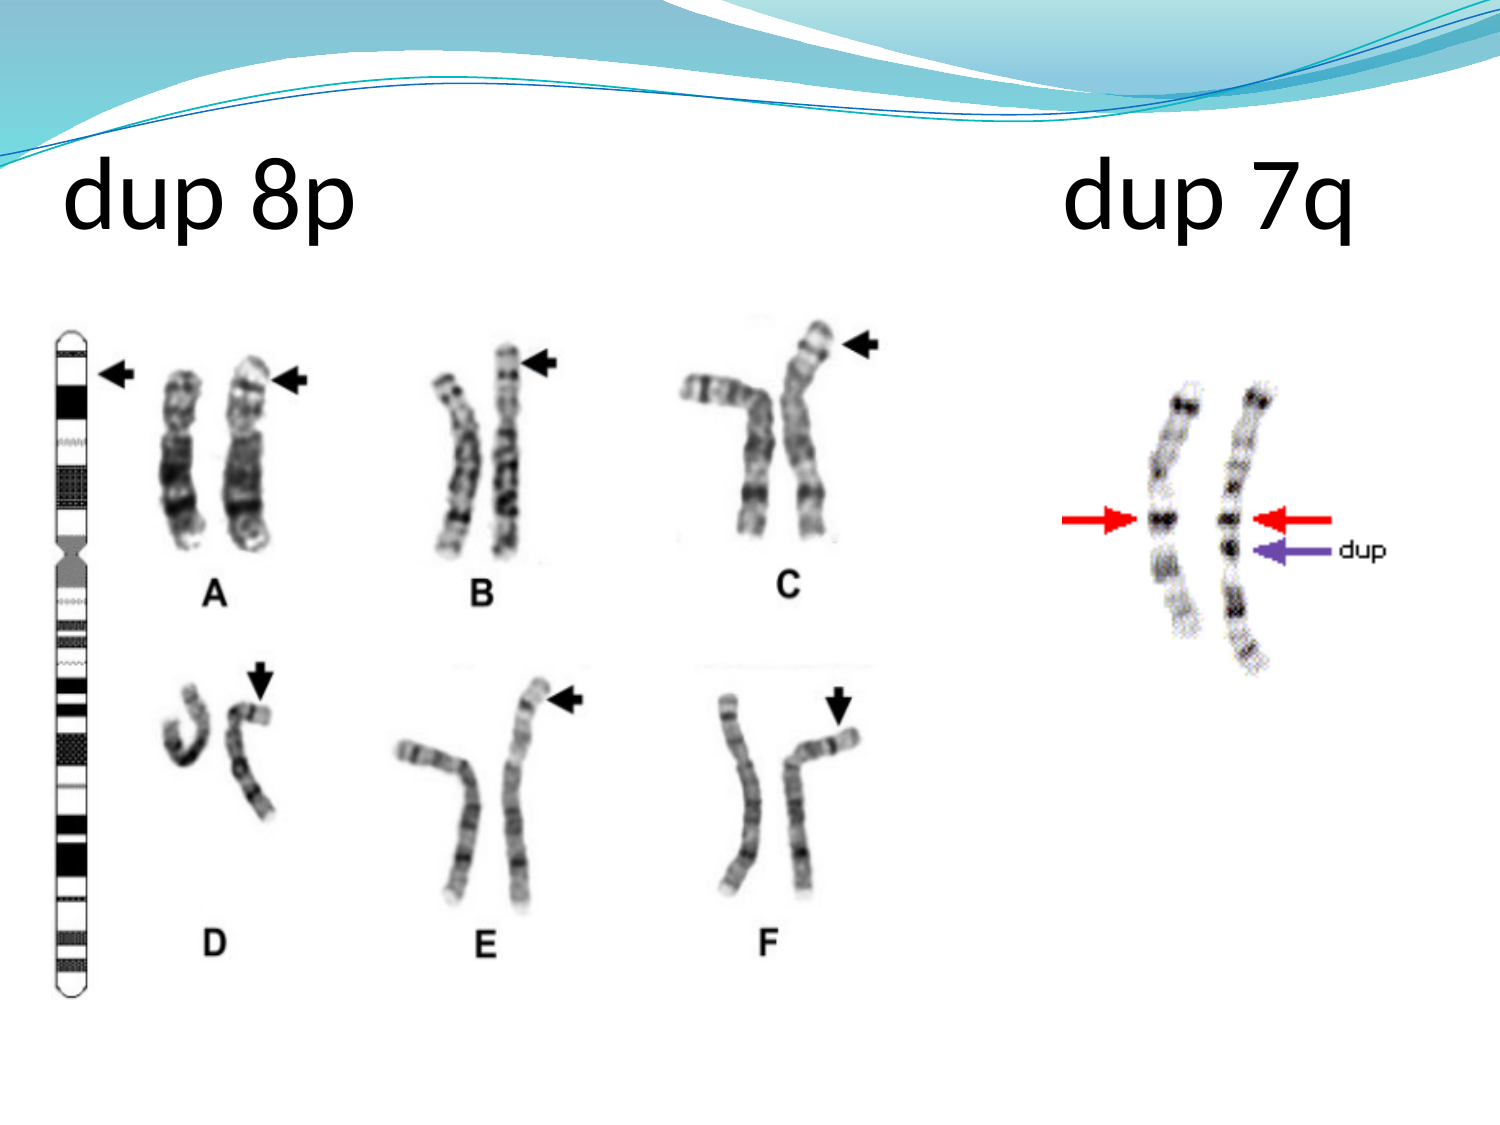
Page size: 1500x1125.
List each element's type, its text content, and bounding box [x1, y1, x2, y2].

title dup 8p dup 7q [62, 62, 1413, 251]
picture [49, 312, 888, 1001]
picture [1062, 337, 1438, 713]
